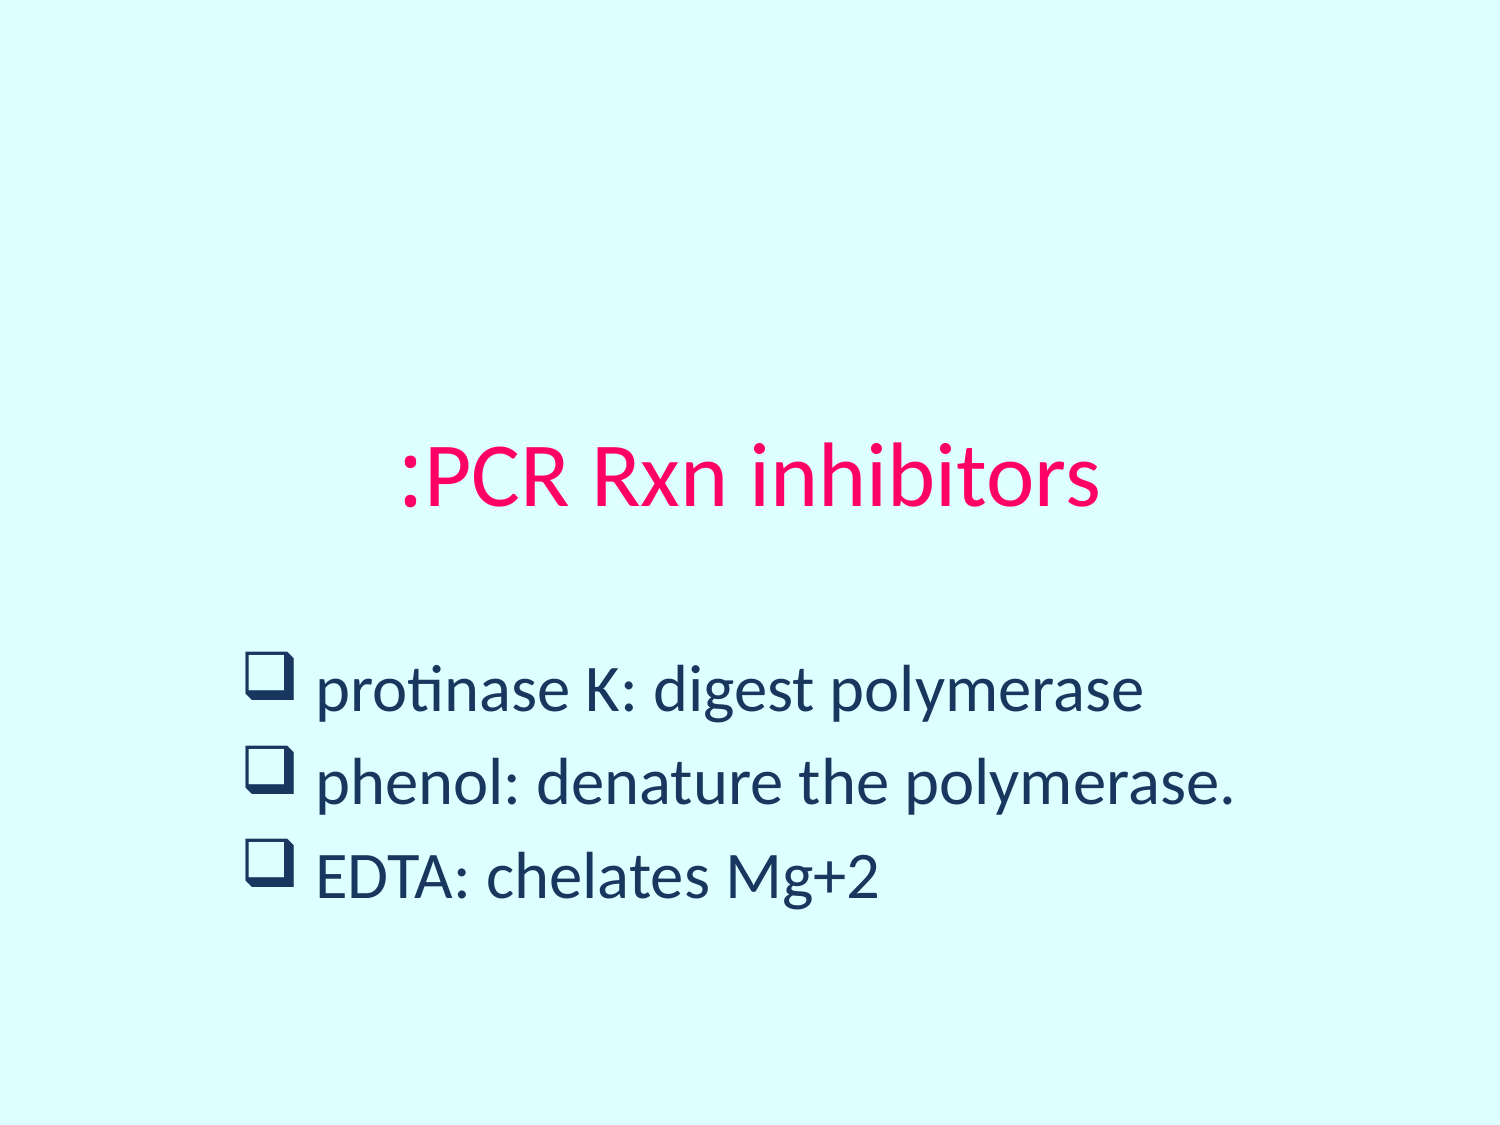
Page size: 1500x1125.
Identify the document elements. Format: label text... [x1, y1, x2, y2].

title PCR Rxn inhibitors: [112, 349, 1388, 591]
subtitle protinase K: digest polymerase phenol: denature the polymerase. EDTA: chelates Mg+2 [225, 637, 1275, 925]
